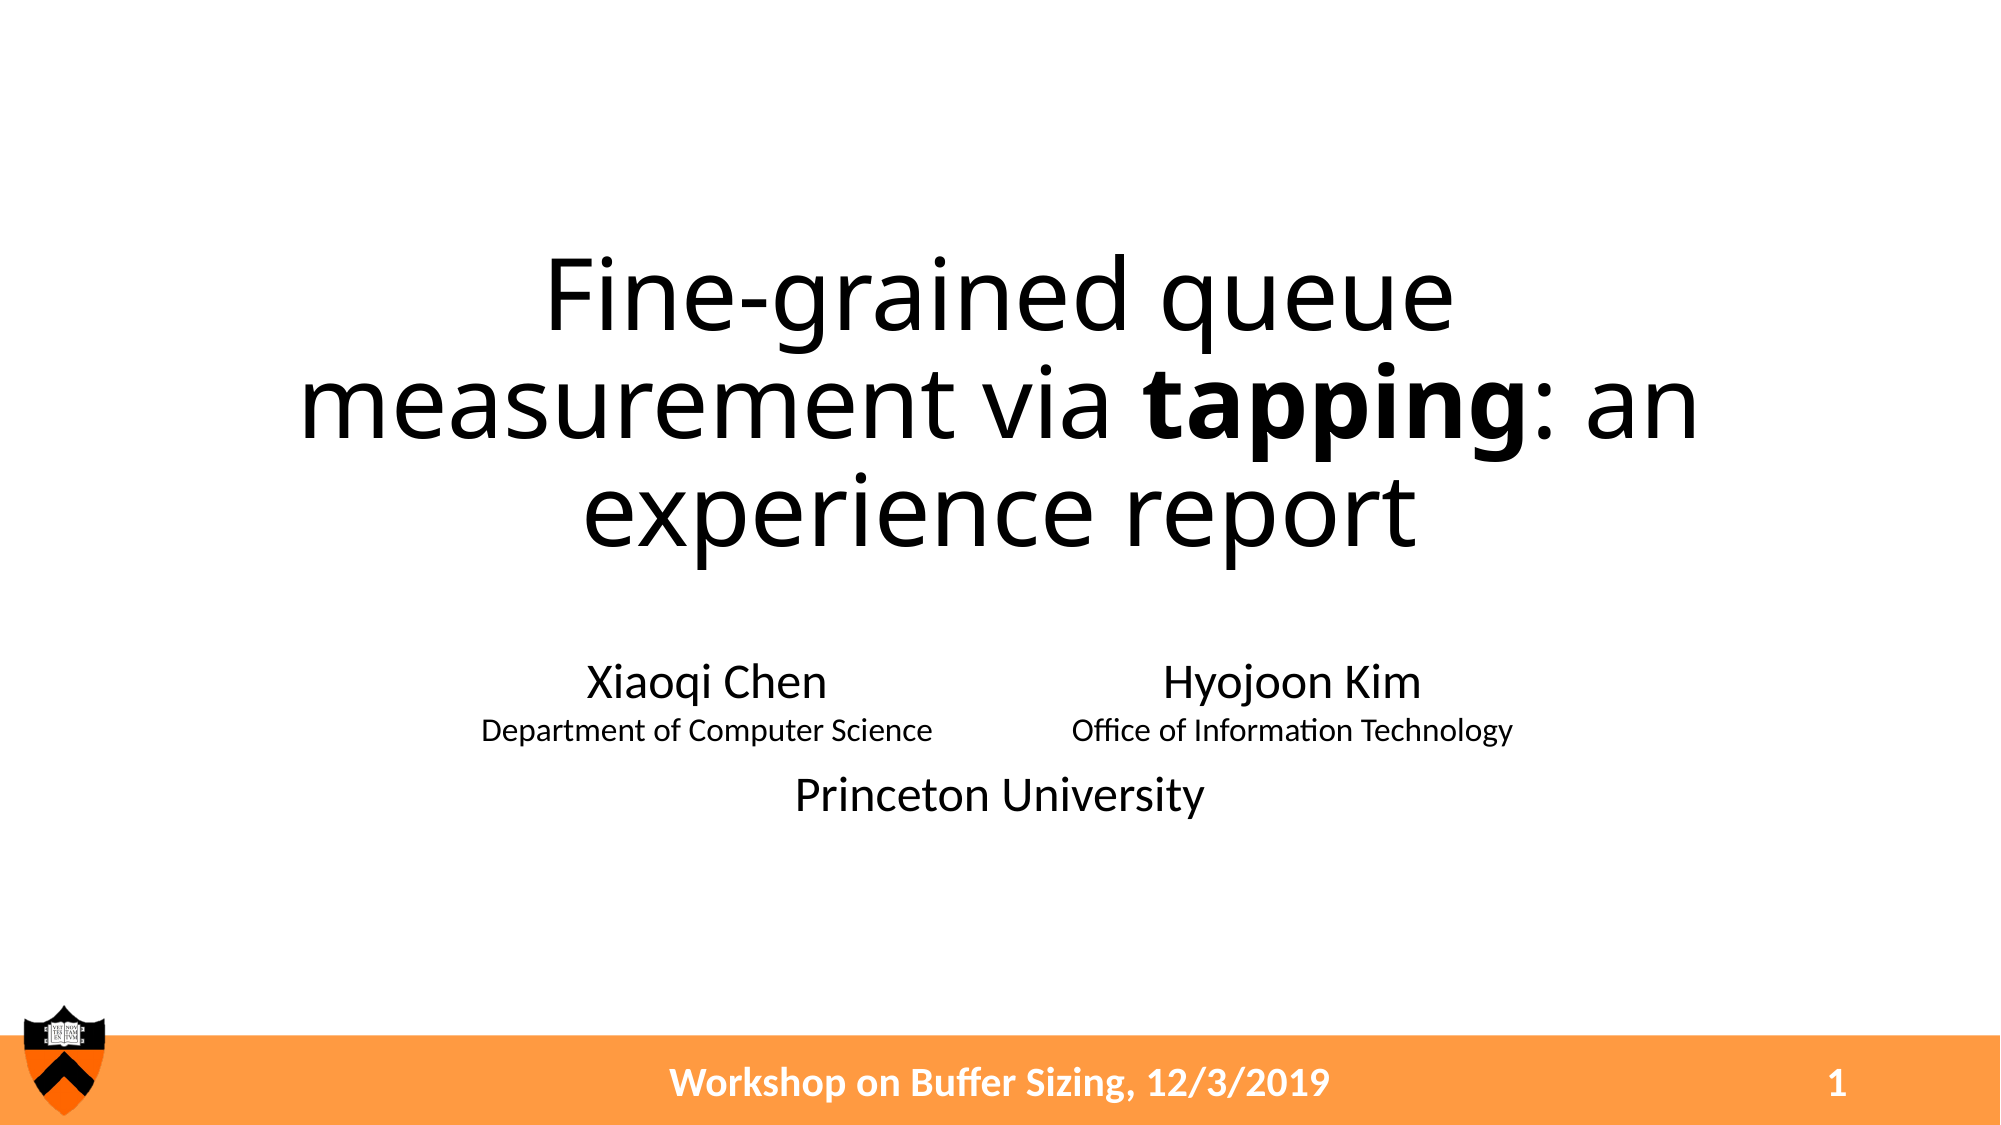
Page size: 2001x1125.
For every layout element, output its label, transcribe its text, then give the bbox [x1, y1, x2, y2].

title Fine-grained queue measurement via tapping: an experience report [249, 184, 1750, 576]
picture [11, 1000, 373, 1118]
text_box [459, 641, 1541, 758]
subtitle Princeton University [249, 761, 1750, 853]
footer Workshop on Buffer Sizing, 12/3/2019 [607, 1049, 1393, 1110]
slide_number 1 [1412, 1049, 1863, 1110]
